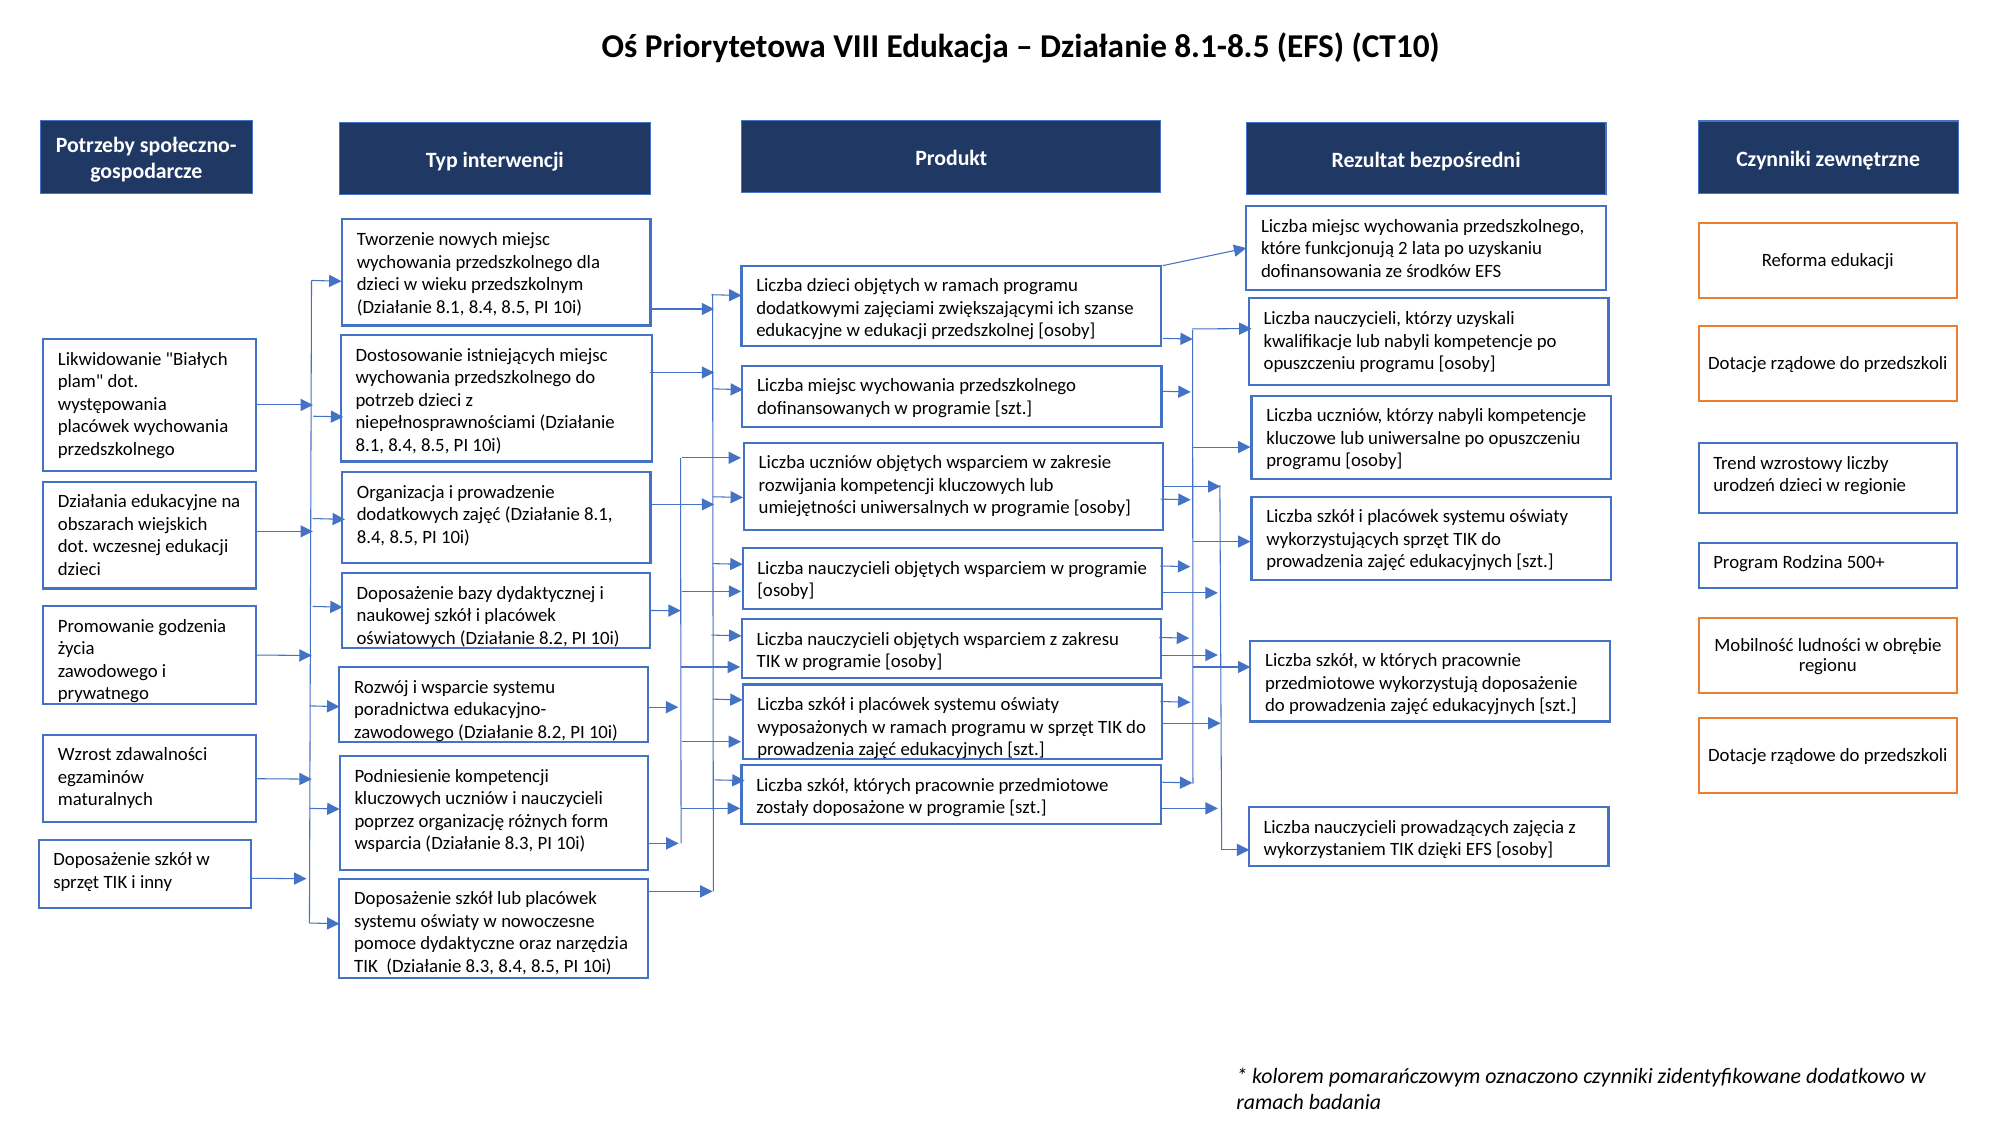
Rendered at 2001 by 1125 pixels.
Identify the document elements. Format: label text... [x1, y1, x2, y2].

text_box Liczba nauczycieli objętych wsparciem w programie [osoby] [742, 547, 1163, 610]
text_box Wzrost zdawalności egzaminów maturalnych [42, 734, 257, 823]
text_box Doposażenie szkół w sprzęt TIK i inny [38, 839, 252, 909]
text_box Doposażenie bazy dydaktycznej i naukowej szkół i placówek oświatowych (Działanie 8.2, PI 10i) [341, 572, 651, 649]
text_box Doposażenie szkół lub placówek systemu oświaty w nowoczesne pomoce dydaktyczne oraz narzędzia TIK (Działanie 8.3, 8.4, 8.5, PI 10i) [338, 878, 649, 979]
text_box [1162, 248, 1247, 266]
text_box Liczba szkół i placówek systemu oświaty wykorzystujących sprzęt TIK do prowadzenia zajęć edukacyjnych [szt.] [1250, 496, 1612, 581]
text_box Liczba szkół i placówek systemu oświaty wyposażonych w ramach programu w sprzęt TIK do prowadzenia zajęć edukacyjnych [szt.] [742, 683, 1163, 760]
text_box Liczba dzieci objętych w ramach programu dodatkowymi zajęciami zwiększającymi ich szanse edukacyjne w edukacji przedszkolnej [osoby] [740, 265, 1162, 347]
text_box Dotacje rządowe do przedszkoli [1698, 325, 1958, 402]
text_box Liczba miejsc wychowania przedszkolnego, które funkcjonują 2 lata po uzyskaniu dofinansowania ze środków EFS [1245, 205, 1607, 291]
text_box Rezultat bezpośredni [1246, 122, 1607, 195]
text_box Liczba nauczycieli, którzy uzyskali kwalifikacje lub nabyli kompetencje po opuszczeniu programu [osoby] [1248, 297, 1610, 386]
text_box Organizacja i prowadzenie dodatkowych zajęć (Działanie 8.1, 8.4, 8.5, PI 10i) [341, 471, 652, 564]
text_box Program Rodzina 500+ [1698, 542, 1958, 589]
text_box Liczba miejsc wychowania przedszkolnego dofinansowanych w programie [szt.] [741, 365, 1163, 428]
text_box Trend wzrostowy liczby urodzeń dzieci w regionie [1698, 442, 1958, 514]
text_box Działania edukacyjne na obszarach wiejskich dot. wczesnej edukacji dzieci [42, 481, 257, 590]
text_box Tworzenie nowych miejsc wychowania przedszkolnego dla dzieci w wieku przedszkolnym (Działanie 8.1, 8.4, 8.5, PI 10i) [341, 218, 652, 327]
text_box Rozwój i wsparcie systemu poradnictwa edukacyjno-zawodowego (Działanie 8.2, PI 10i) [338, 666, 649, 743]
text_box Produkt [741, 120, 1161, 193]
text_box Liczba uczniów objętych wsparciem w zakresie rozwijania kompetencji kluczowych lub umiejętności uniwersalnych w programie [osoby] [743, 442, 1164, 531]
text_box Typ interwencji [339, 122, 651, 195]
text_box Liczba szkół, których pracownie przedmiotowe zostały doposażone w programie [szt.] [740, 764, 1162, 825]
text_box Potrzeby społeczno-gospodarcze [40, 120, 253, 194]
text_box Podniesienie kompetencji kluczowych uczniów i nauczycieli poprzez organizację różnych form wsparcia (Działanie 8.3, PI 10i) [339, 755, 649, 871]
text_box Reforma edukacji [1698, 222, 1958, 299]
text_box Liczba uczniów, którzy nabyli kompetencje kluczowe lub uniwersalne po opuszczeniu programu [osoby] [1250, 395, 1612, 480]
text_box Likwidowanie "Białych plam" dot. występowania placówek wychowania przedszkolnego [42, 338, 257, 472]
text_box Czynniki zewnętrzne [1698, 120, 1959, 194]
text_box Liczba nauczycieli prowadzących zajęcia z wykorzystaniem TIK dzięki EFS [osoby] [1248, 806, 1610, 867]
text_box Oś Priorytetowa VIII Edukacja – Działanie 8.1-8.5 (EFS) (CT10) [262, 16, 1780, 72]
text_box Promowanie godzenia życia zawodowego i prywatnego [42, 605, 257, 705]
text_box Dostosowanie istniejących miejsc wychowania przedszkolnego do potrzeb dzieci z niepełnosprawnościami (Działanie 8.1, 8.4, 8.5, PI 10i) [340, 334, 653, 463]
text_box Liczba szkół, w których pracownie przedmiotowe wykorzystują doposażenie do prowadzenia zajęć edukacyjnych [szt.] [1249, 640, 1611, 723]
text_box * kolorem pomarańczowym oznaczono czynniki zidentyfikowane dodatkowo w ramach badania [1221, 1054, 1988, 1122]
text_box Liczba nauczycieli objętych wsparciem z zakresu TIK w programie [osoby] [741, 618, 1162, 679]
text_box Dotacje rządowe do przedszkoli [1698, 717, 1958, 794]
text_box Mobilność ludności w obrębie regionu [1698, 617, 1958, 694]
